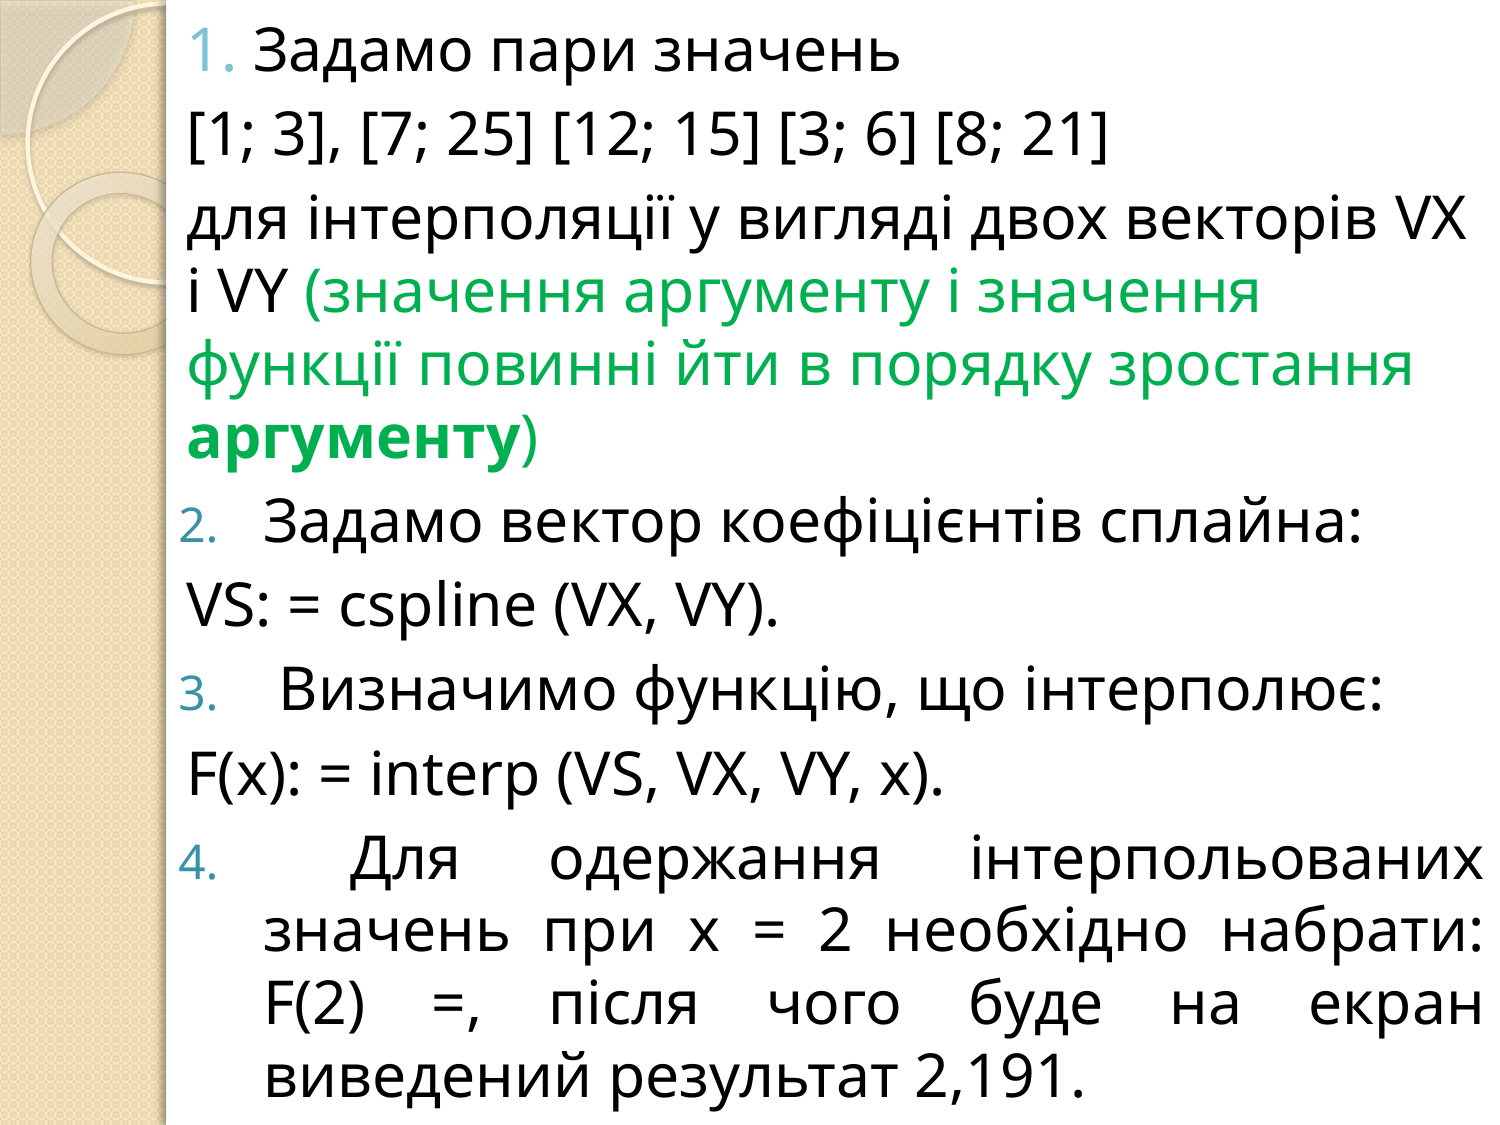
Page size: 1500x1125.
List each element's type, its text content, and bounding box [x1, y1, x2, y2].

list 1. Задамо пари значень [1; 3], [7; 25] [12; 15] [3; 6] [8; 21] для інтерполяції у вигляді двох векторів VX і VY (значення аргументу і значення функції повинні йти в порядку зростання аргументу) Задамо вектор коефіцієнтів сплайна: VS: = csplіne (VX, VY). Визначимо функцію, що інтерполює: F(x): = іnterp (VS, VX, VY, x). Для одержання інтерпольованих значень при x = 2 необхідно набрати: F(2) =, після чого буде на екран виведений результат 2,191. [159, 3, 1500, 1125]
